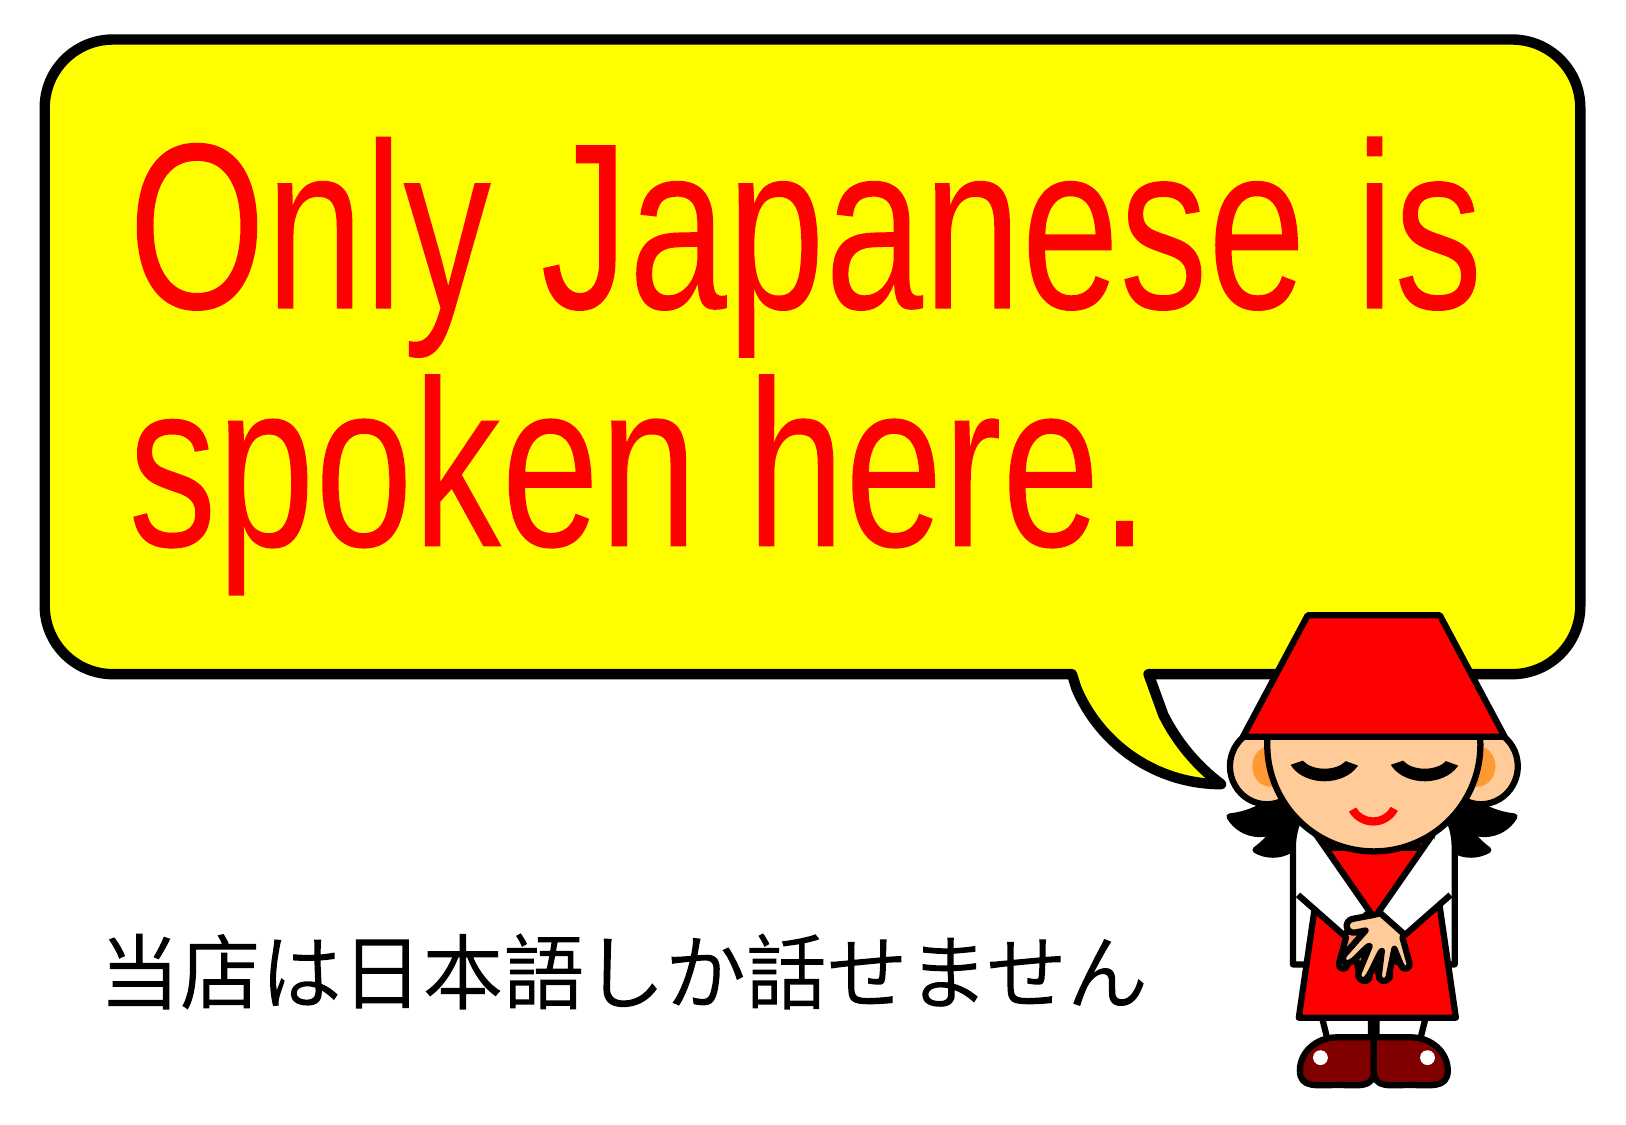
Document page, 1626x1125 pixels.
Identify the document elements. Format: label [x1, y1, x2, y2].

text_box [1229, 615, 1519, 1086]
text_box [42, 37, 1583, 787]
